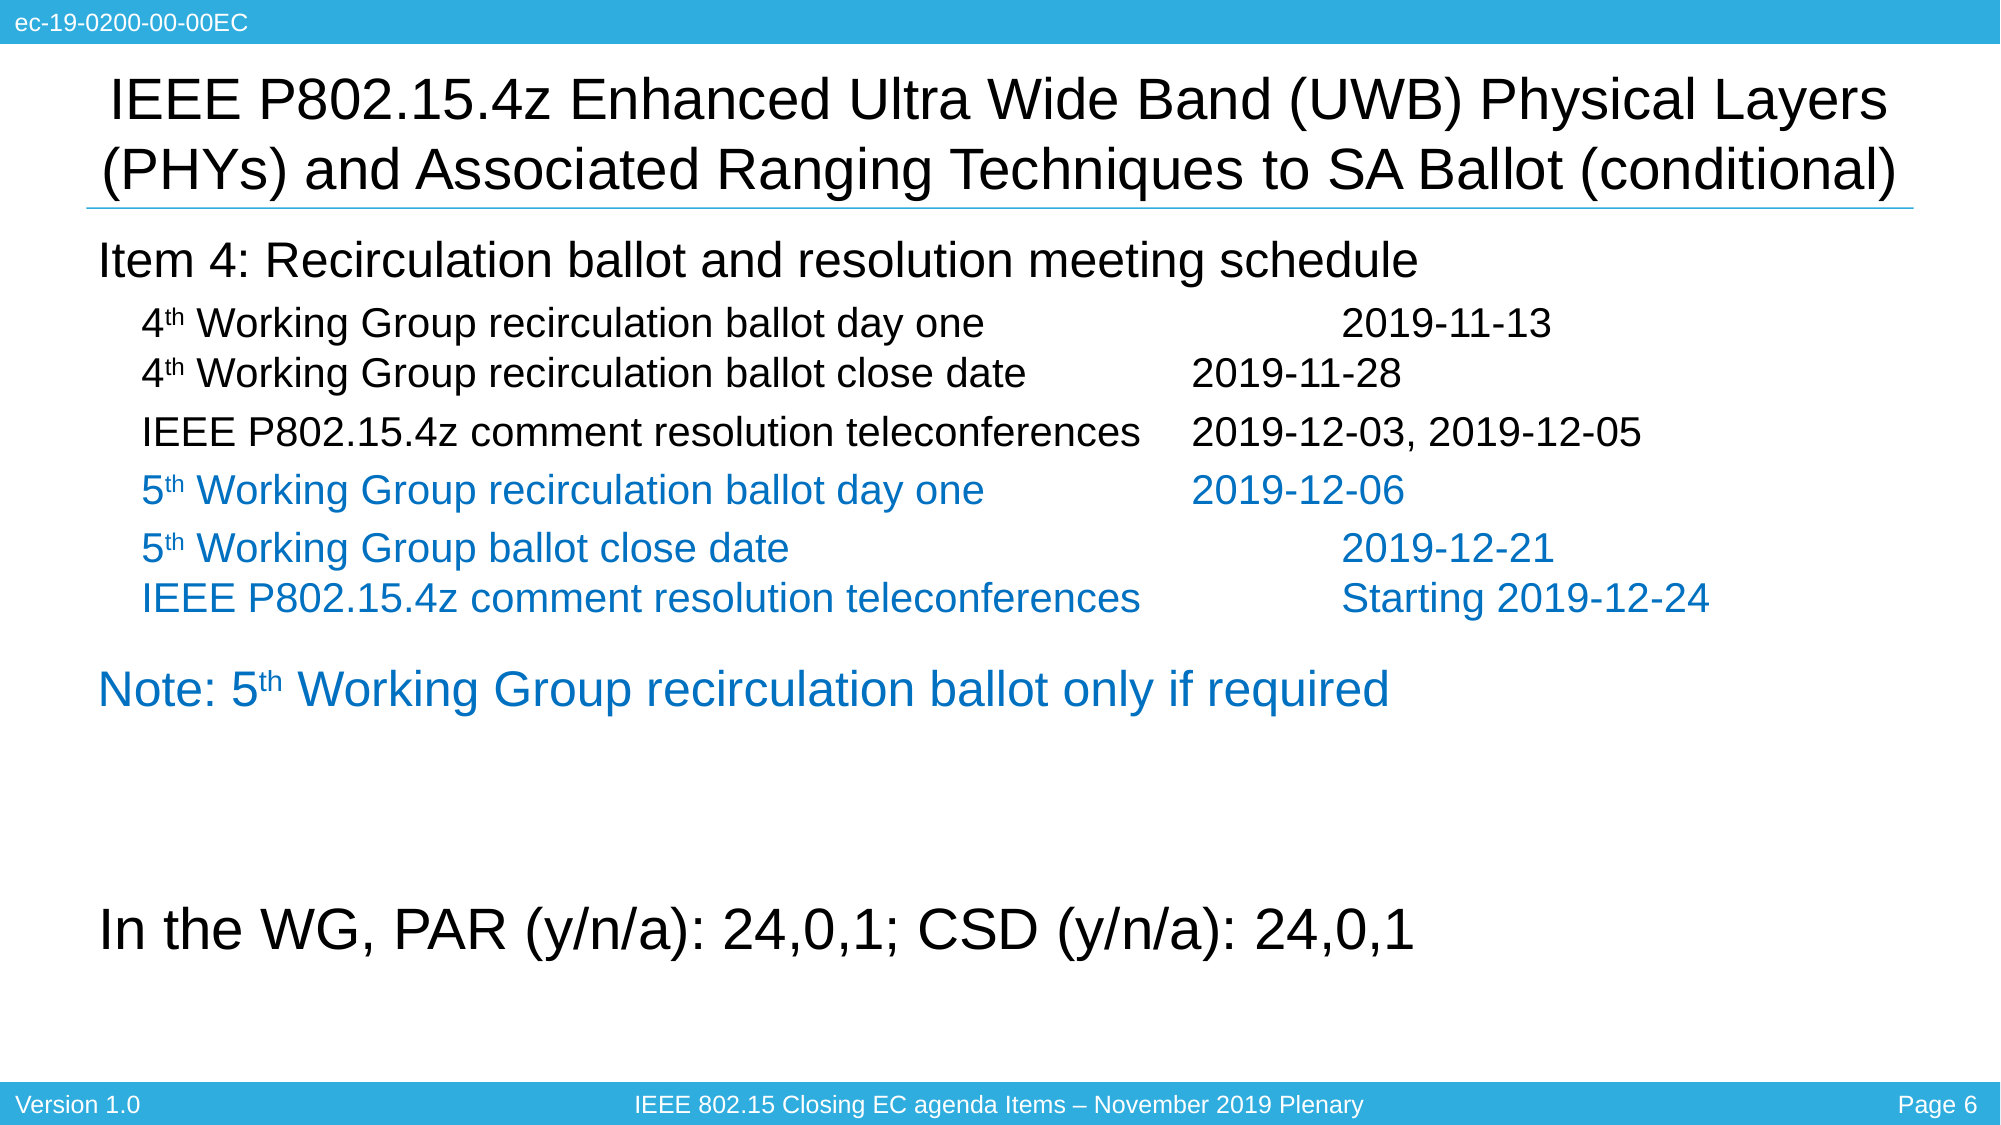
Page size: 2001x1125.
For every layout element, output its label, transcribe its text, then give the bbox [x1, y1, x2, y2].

title IEEE P802.15.4z Enhanced Ultra Wide Band (UWB) Physical Layers (PHYs) and Associated Ranging Techniques to SA Ballot (conditional) [70, 66, 1930, 197]
list Item 4: Recirculation ballot and resolution meeting schedule 4th Working Group recirculation ballot day one 2019-11-13 4th Working Group recirculation ballot close date 2019-11-28 IEEE P802.15.4z comment resolution teleconferences 2019-12-03, 2019-12-05 5th Working Group recirculation ballot day one 2019-12-06 5th Working Group ballot close date 2019-12-21 IEEE P802.15.4z comment resolution teleconferences Starting 2019-12-24 Note: 5th Working Group recirculation ballot only if required In the WG, PAR (y/n/a): 24,0,1; CSD (y/n/a): 24,0,1 [39, 220, 1930, 1059]
